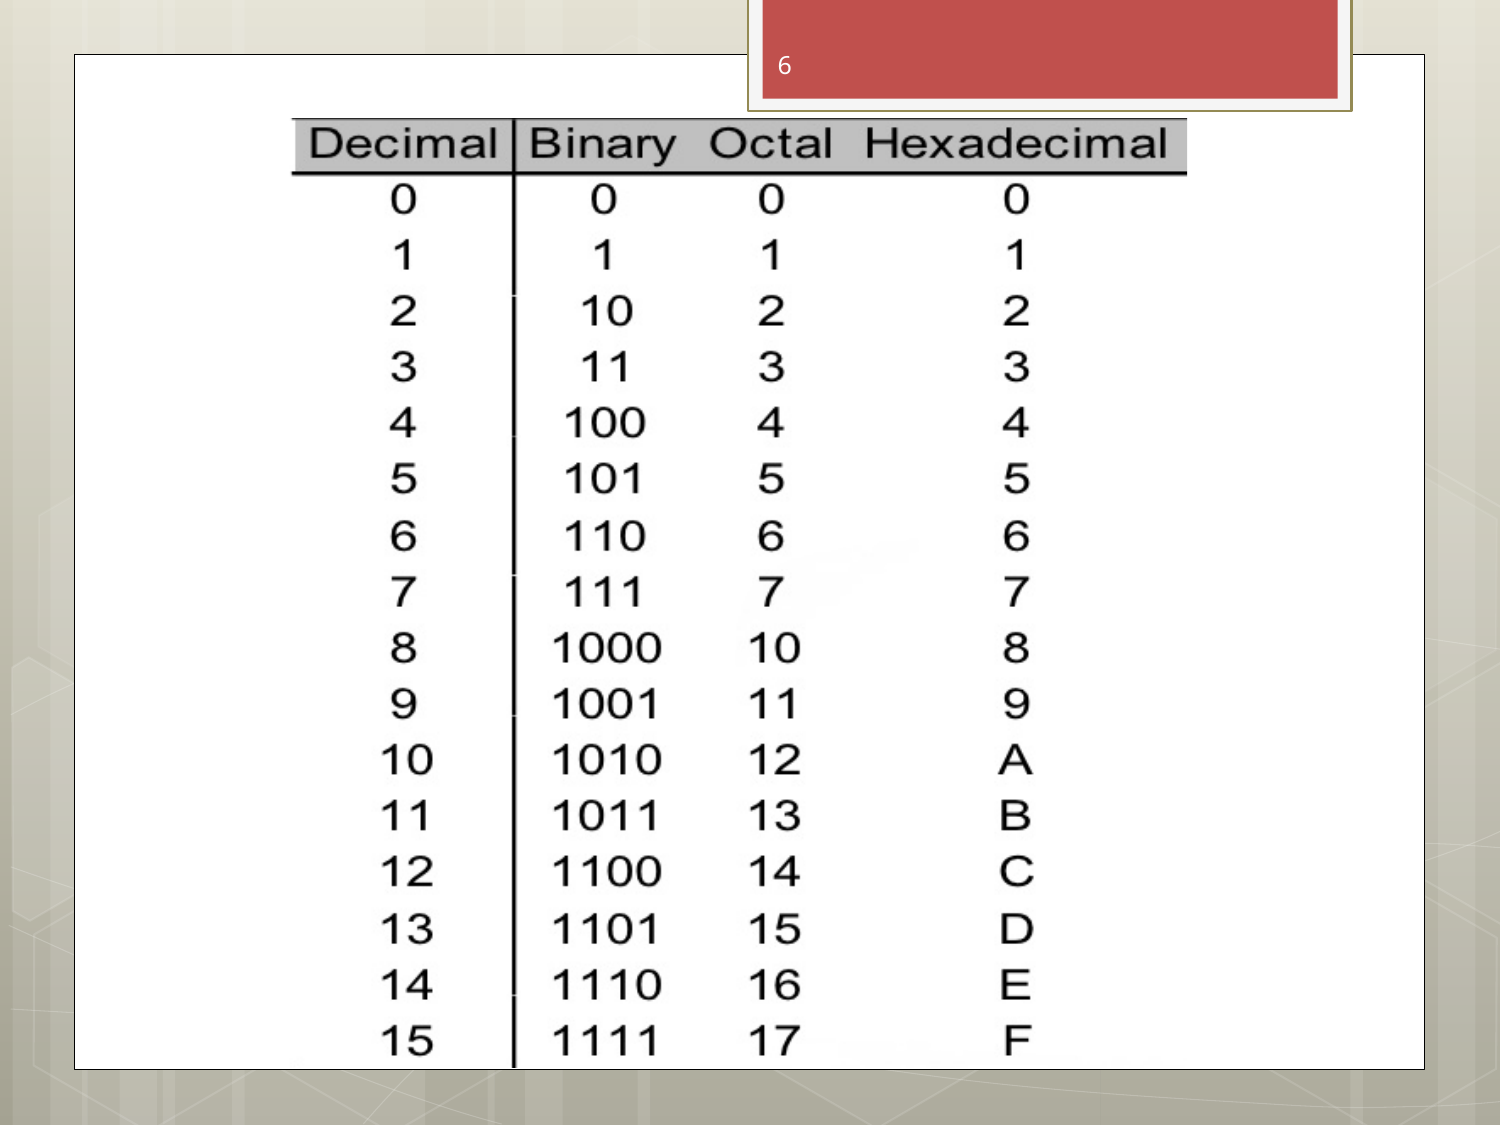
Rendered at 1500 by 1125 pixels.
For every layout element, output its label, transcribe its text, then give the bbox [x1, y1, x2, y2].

picture [289, 118, 1188, 1068]
slide_number 6 [762, 36, 982, 97]
